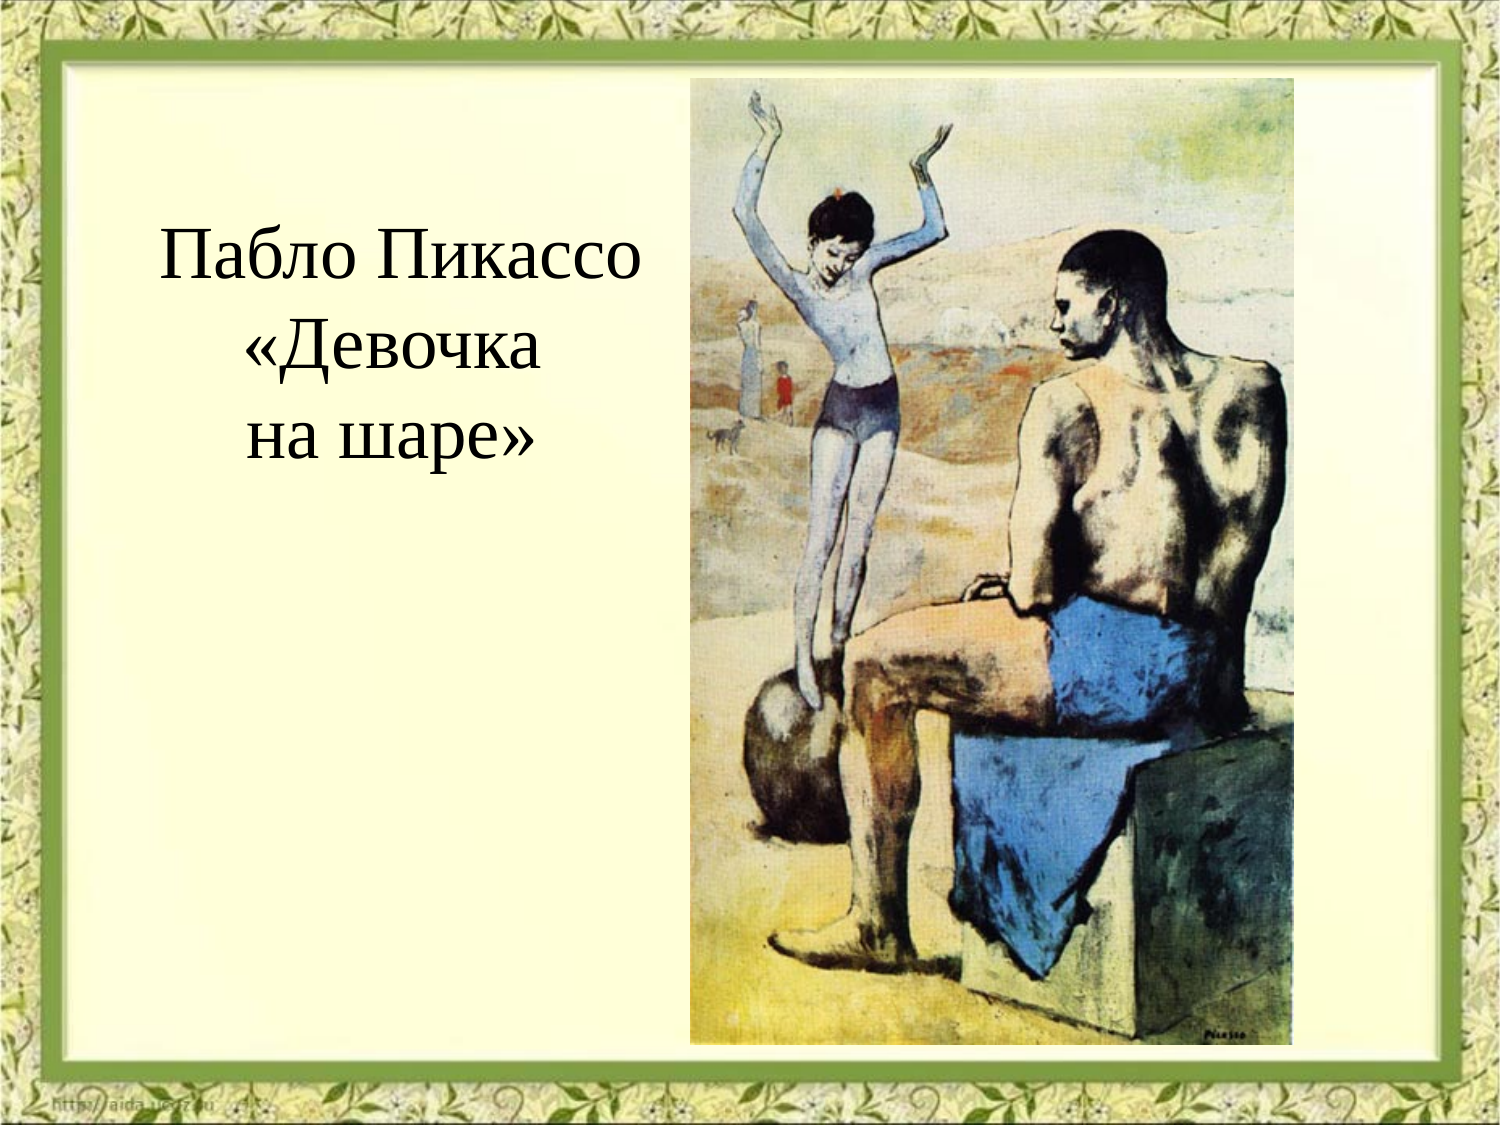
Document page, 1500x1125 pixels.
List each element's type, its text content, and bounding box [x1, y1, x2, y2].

picture [0, 0, 1500, 1125]
text_box Пабло Пикассо «Девочка на шаре» [112, 196, 685, 481]
